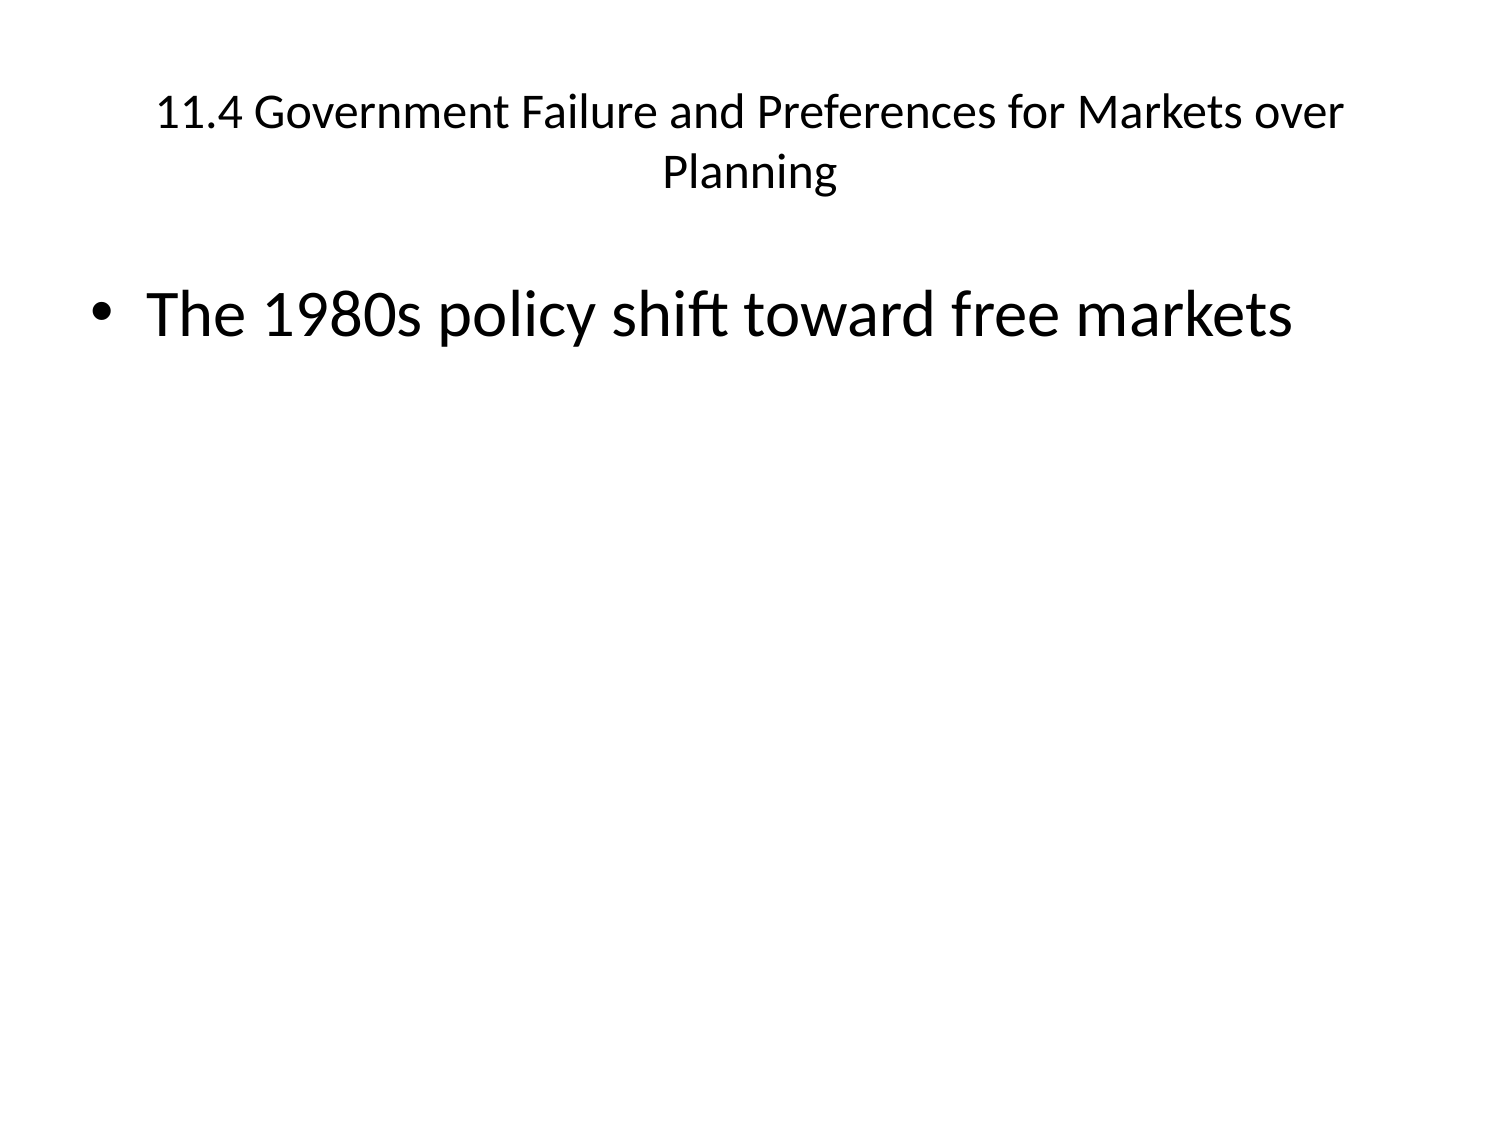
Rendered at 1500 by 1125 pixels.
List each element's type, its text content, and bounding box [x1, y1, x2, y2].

title 11.4 Government Failure and Preferences for Markets over Planning [75, 45, 1425, 233]
list The 1980s policy shift toward free markets [75, 262, 1425, 1005]
